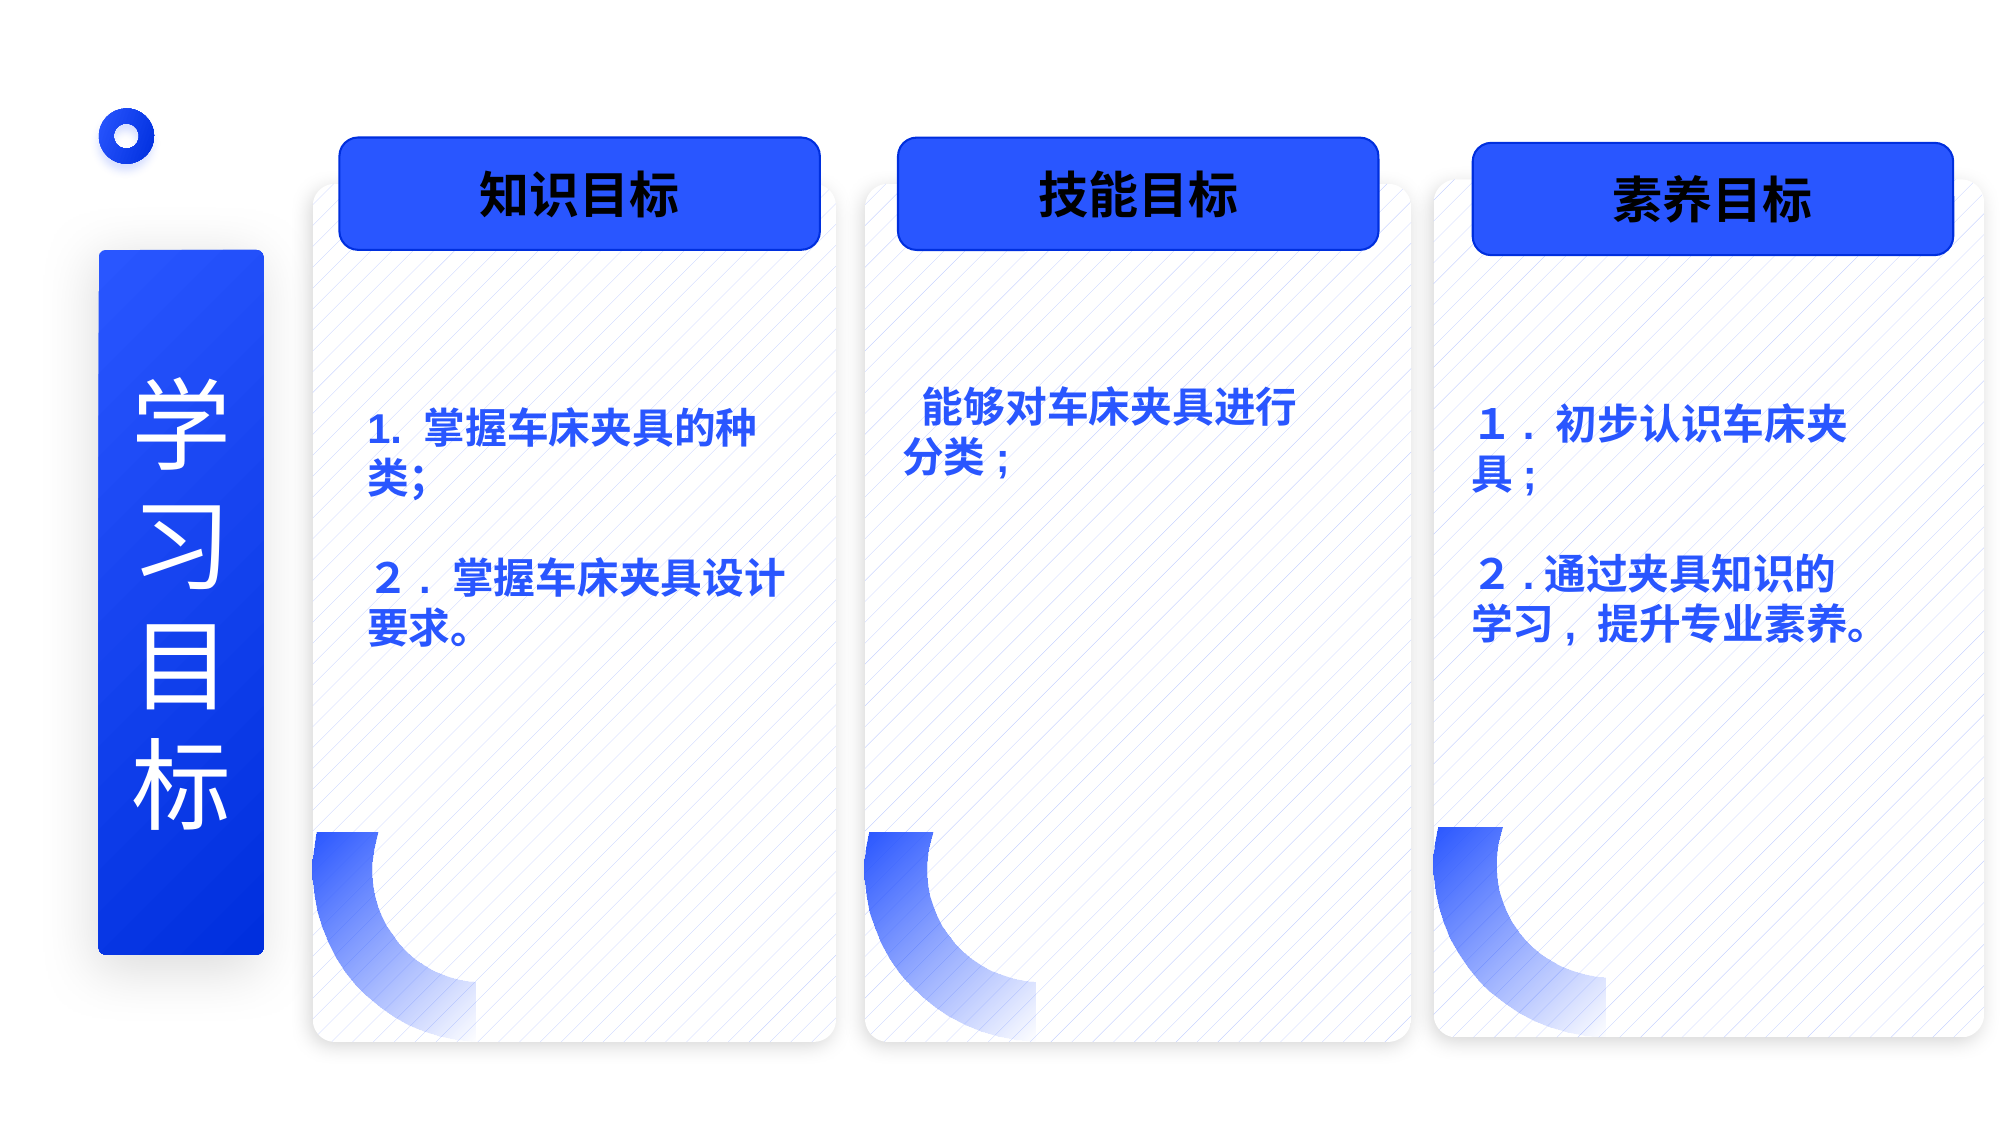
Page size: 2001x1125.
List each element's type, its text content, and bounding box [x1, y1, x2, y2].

text_box 素养目标 [1471, 141, 1955, 179]
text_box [1433, 179, 1984, 1038]
text_box 知识目标 [338, 136, 821, 183]
text_box 技能目标 [896, 136, 1380, 183]
text_box [97, 107, 156, 165]
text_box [865, 183, 1412, 1043]
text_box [312, 183, 836, 1043]
text_box 学 习 目 标 [97, 248, 265, 956]
